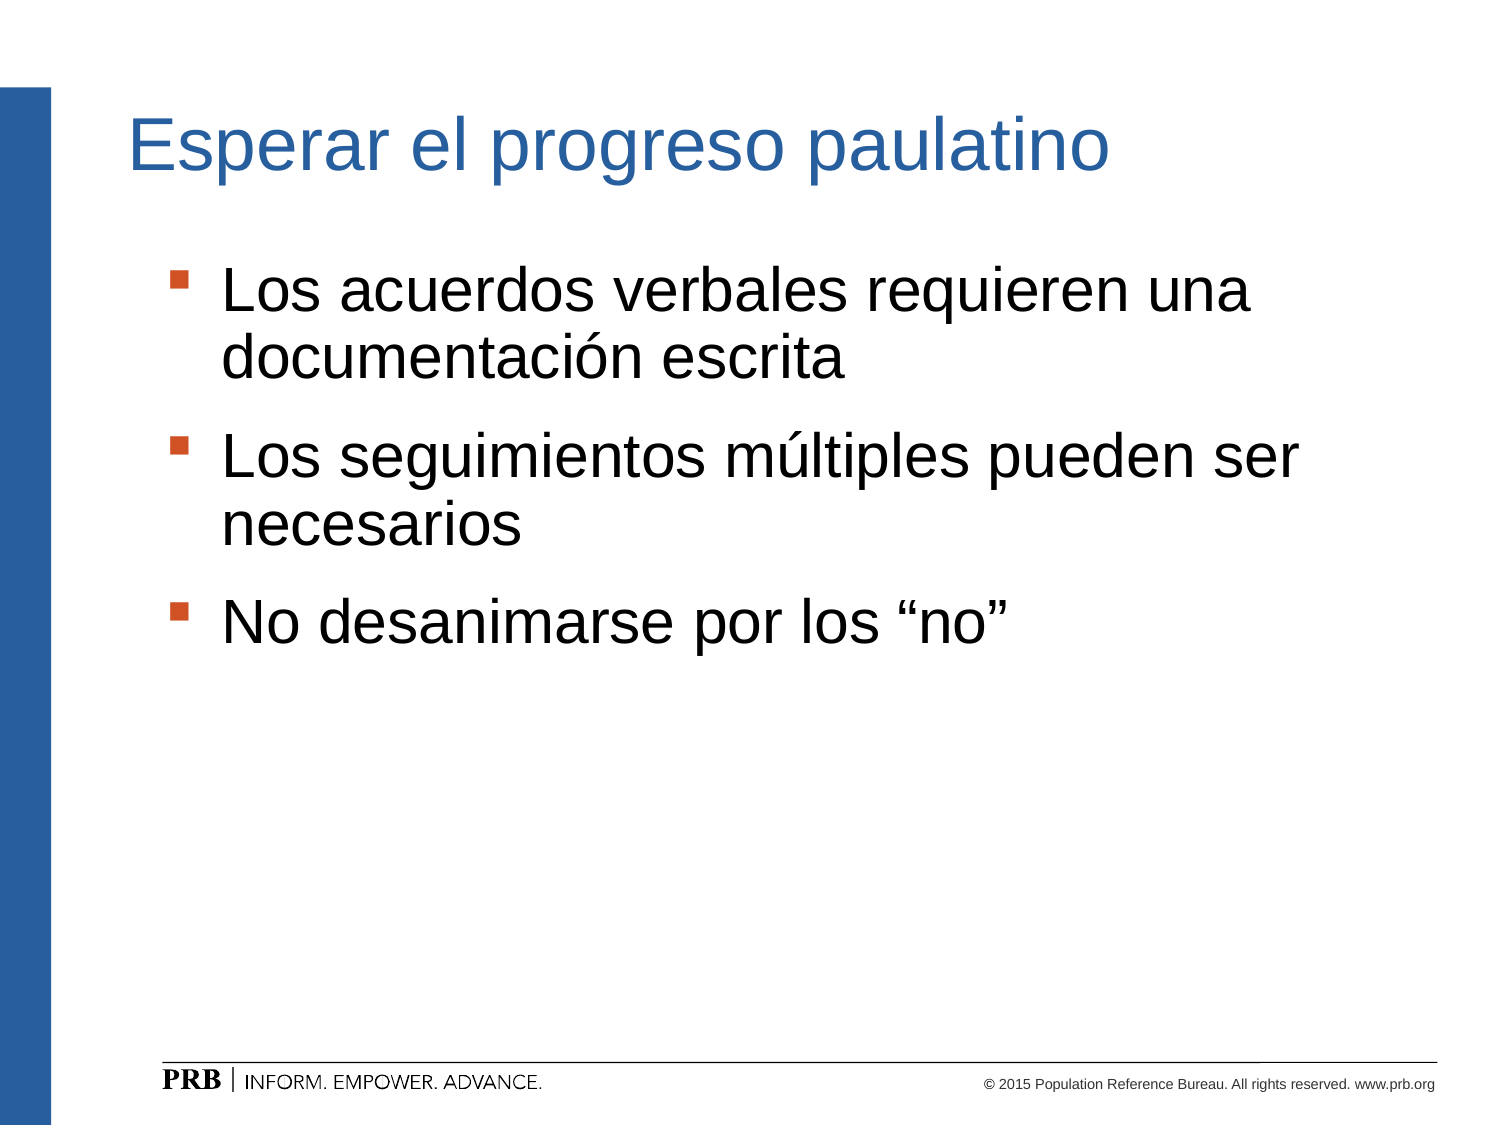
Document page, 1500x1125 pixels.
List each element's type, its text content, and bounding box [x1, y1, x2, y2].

title Esperar el progreso paulatino [112, 87, 1383, 251]
list Los acuerdos verbales requieren una documentación escrita Los seguimientos múltiples pueden ser necesarios No desanimarse por los “no” [149, 249, 1419, 1026]
